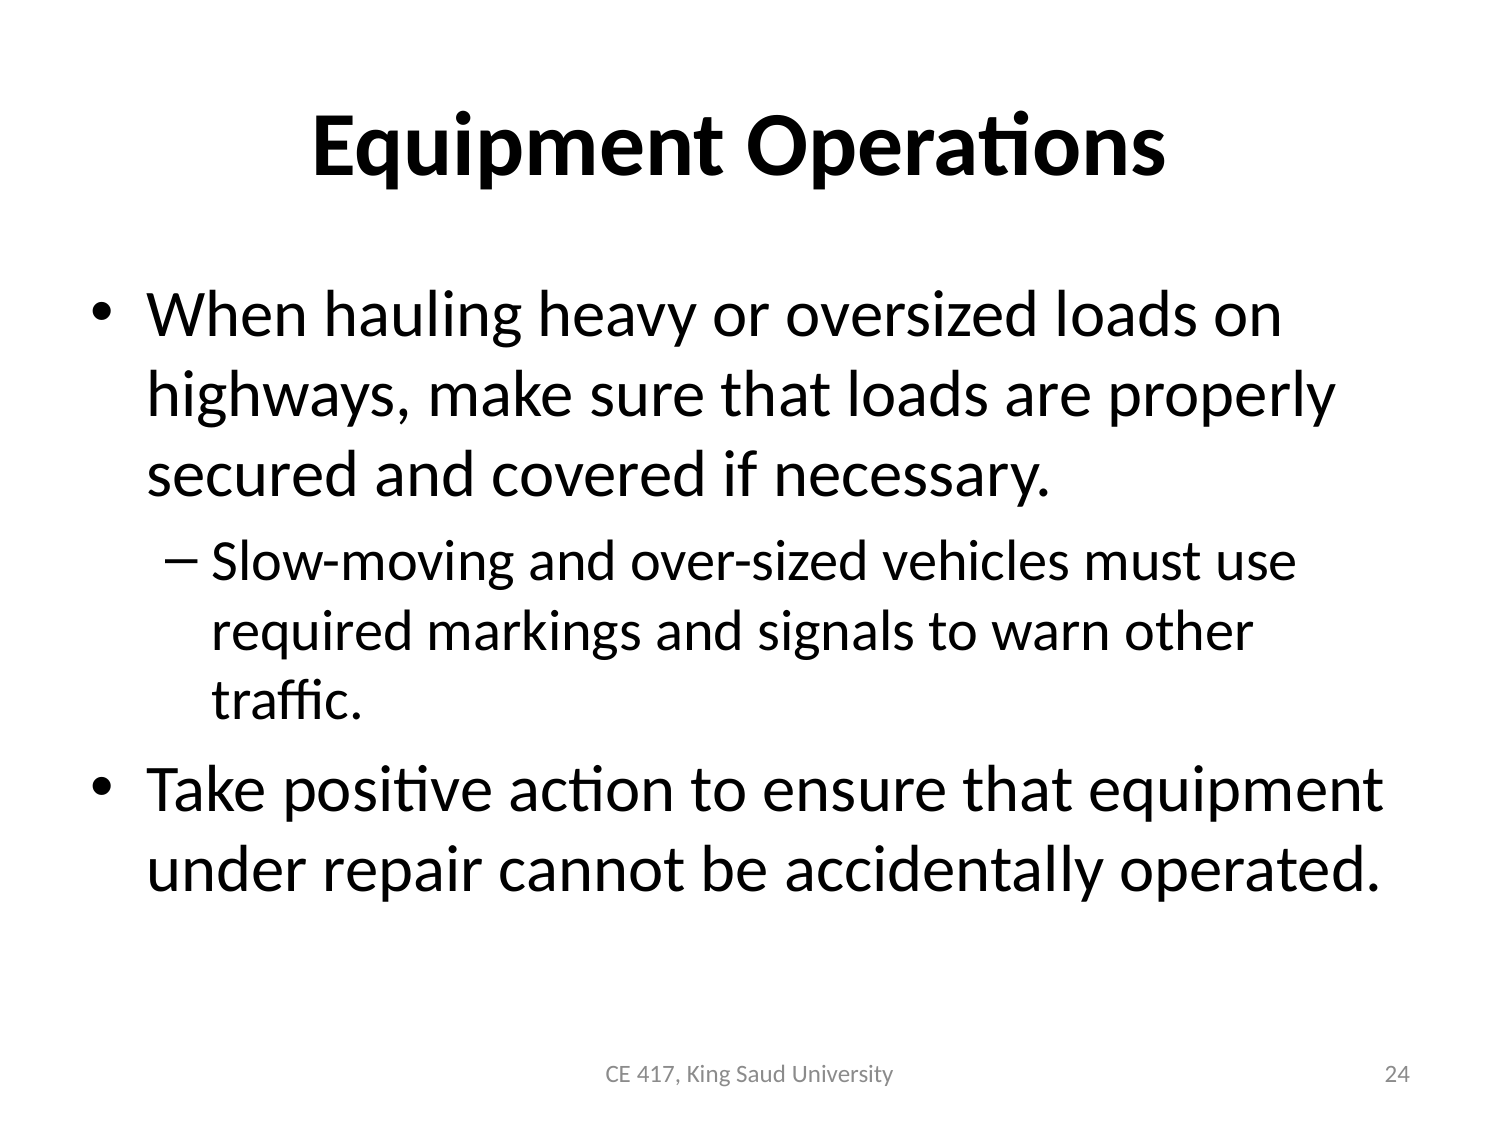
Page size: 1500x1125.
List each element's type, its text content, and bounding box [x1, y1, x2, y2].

footer CE 417, King Saud University [512, 1042, 988, 1103]
title Equipment Operations [75, 45, 1425, 233]
list When hauling heavy or oversized loads on highways, make sure that loads are properly secured and covered if necessary. Slow-moving and over-sized vehicles must use required markings and signals to warn other traffic. Take positive action to ensure that equipment under repair cannot be accidentally operated. [75, 262, 1425, 1063]
slide_number 24 [1074, 1042, 1425, 1103]
